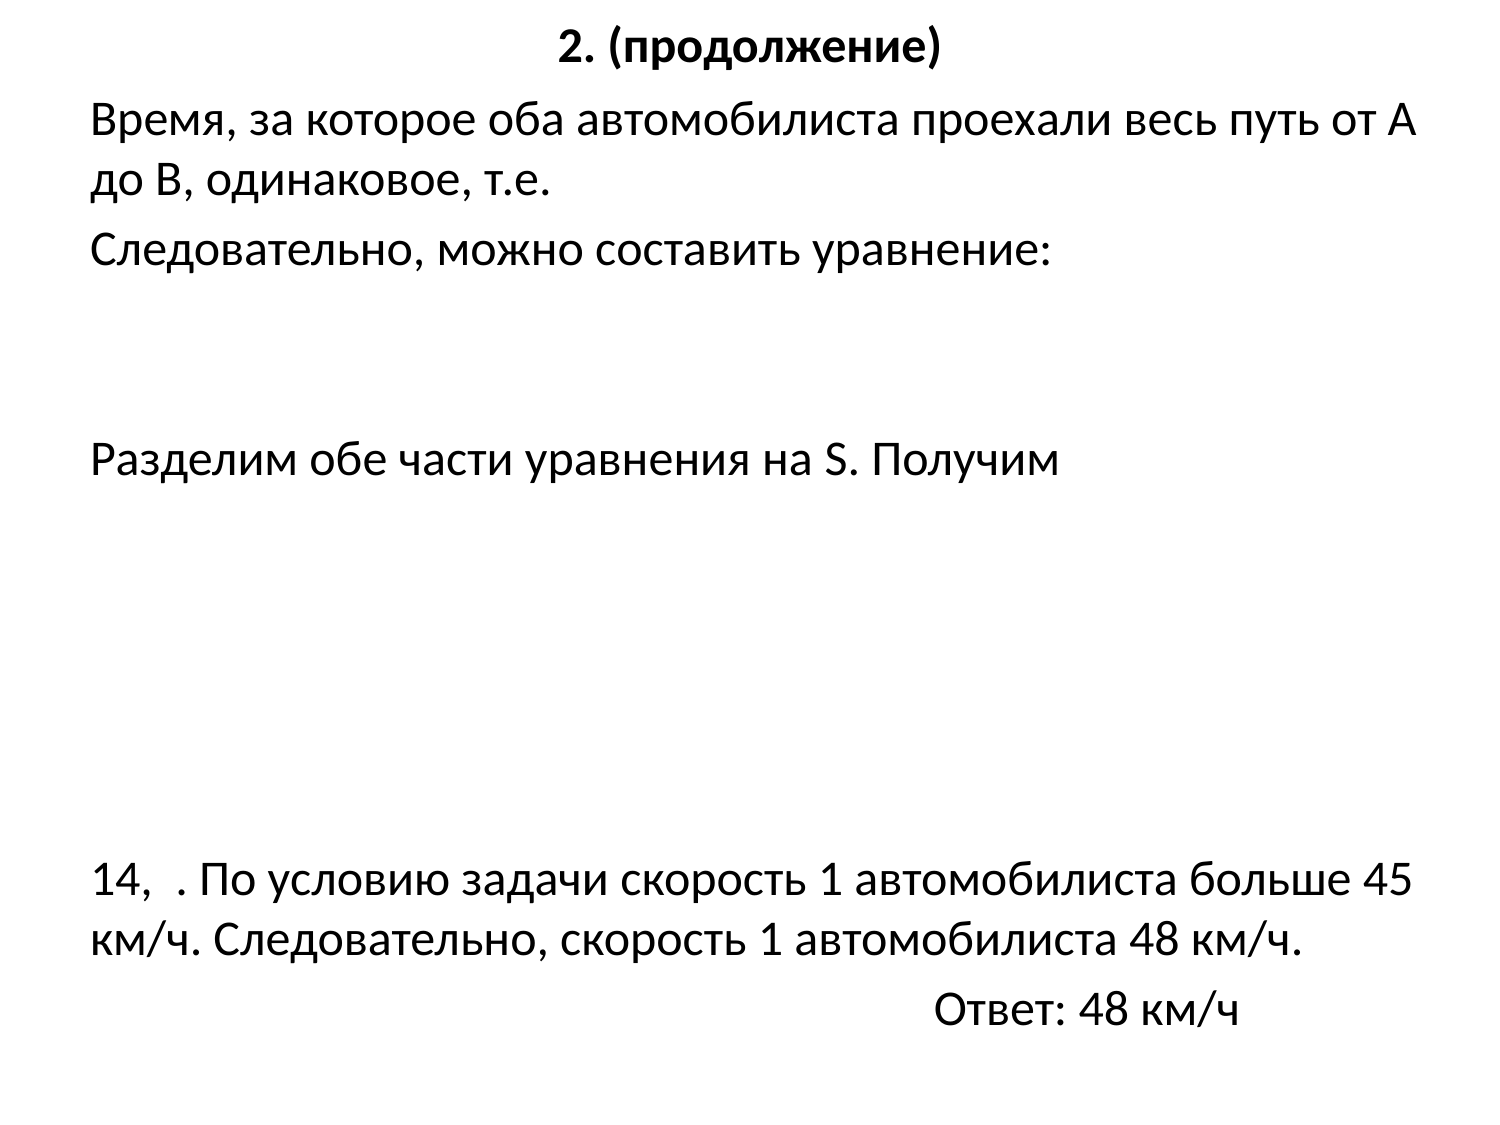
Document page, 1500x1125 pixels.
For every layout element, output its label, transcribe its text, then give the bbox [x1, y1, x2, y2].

title 2. (продолжение) [75, 19, 1425, 67]
